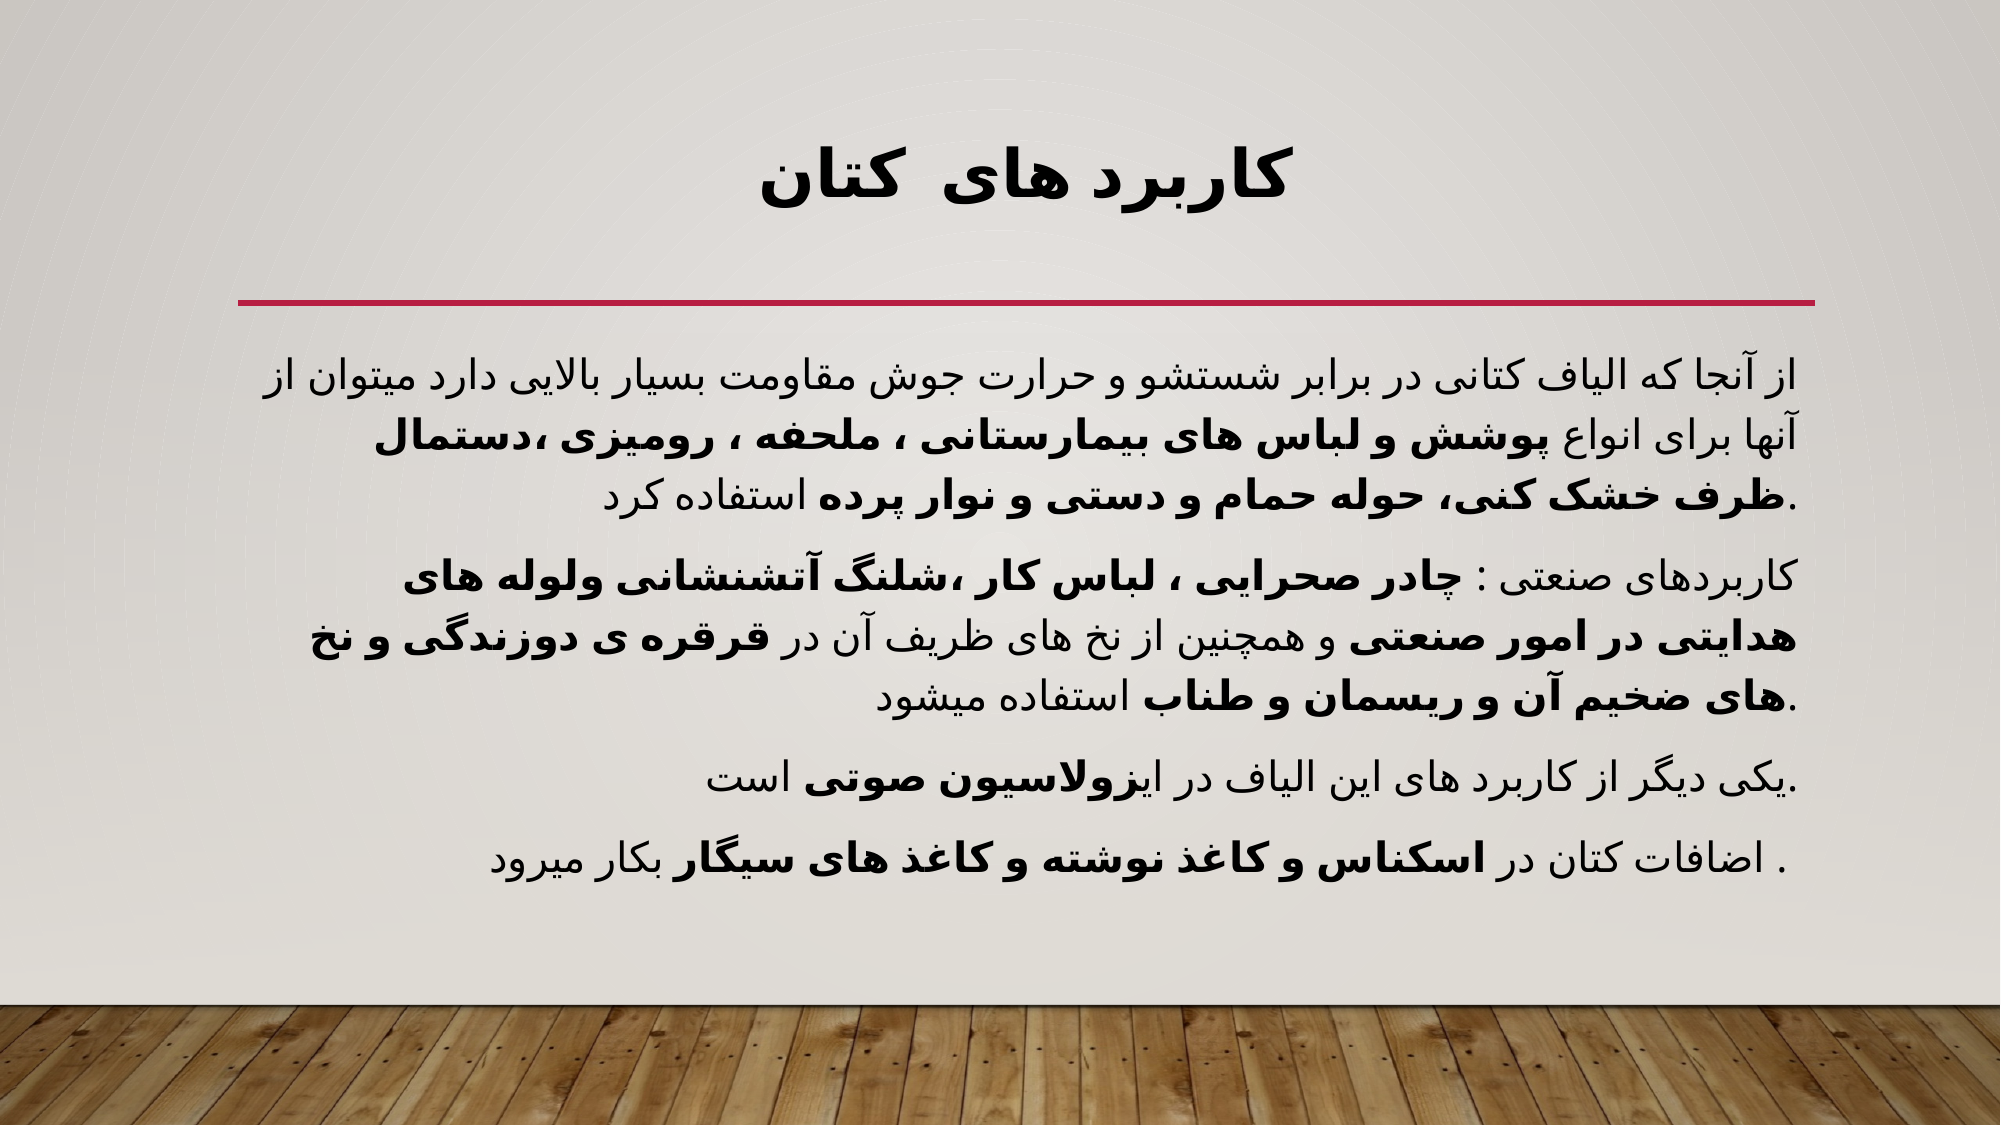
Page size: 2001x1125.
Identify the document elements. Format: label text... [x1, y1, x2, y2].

list از آنجا که الیاف کتانی در برابر شستشو و حرارت جوش مقاومت بسیار بالایی دارد میتوان از آنها برای انواع پوشش و لباس های بیمارستانی ، ملحفه ، رومیزی ،دستمال ظرف خشک کنی، حوله حمام و دستی و نوار پرده استفاده کرد. کاربردهای صنعتی : چادر صحرایی ، لباس کار ،شلنگ آتشنشانی ولوله های هدایتی در امور صنعتی و همچنین از نخ های ظریف آن در قرقره ی دوزندگی و نخ های ضخیم آن و ریسمان و طناب استفاده میشود. یکی دیگر از کاربرد های این الیاف در ایزولاسیون صوتی است. اضافات کتان در اسکناس و کاغذ نوشته و کاغذ های سیگار بکار میرود . [238, 330, 1814, 897]
picture [0, 1005, 2000, 1125]
title کاربرد های کتان [238, 131, 1814, 305]
